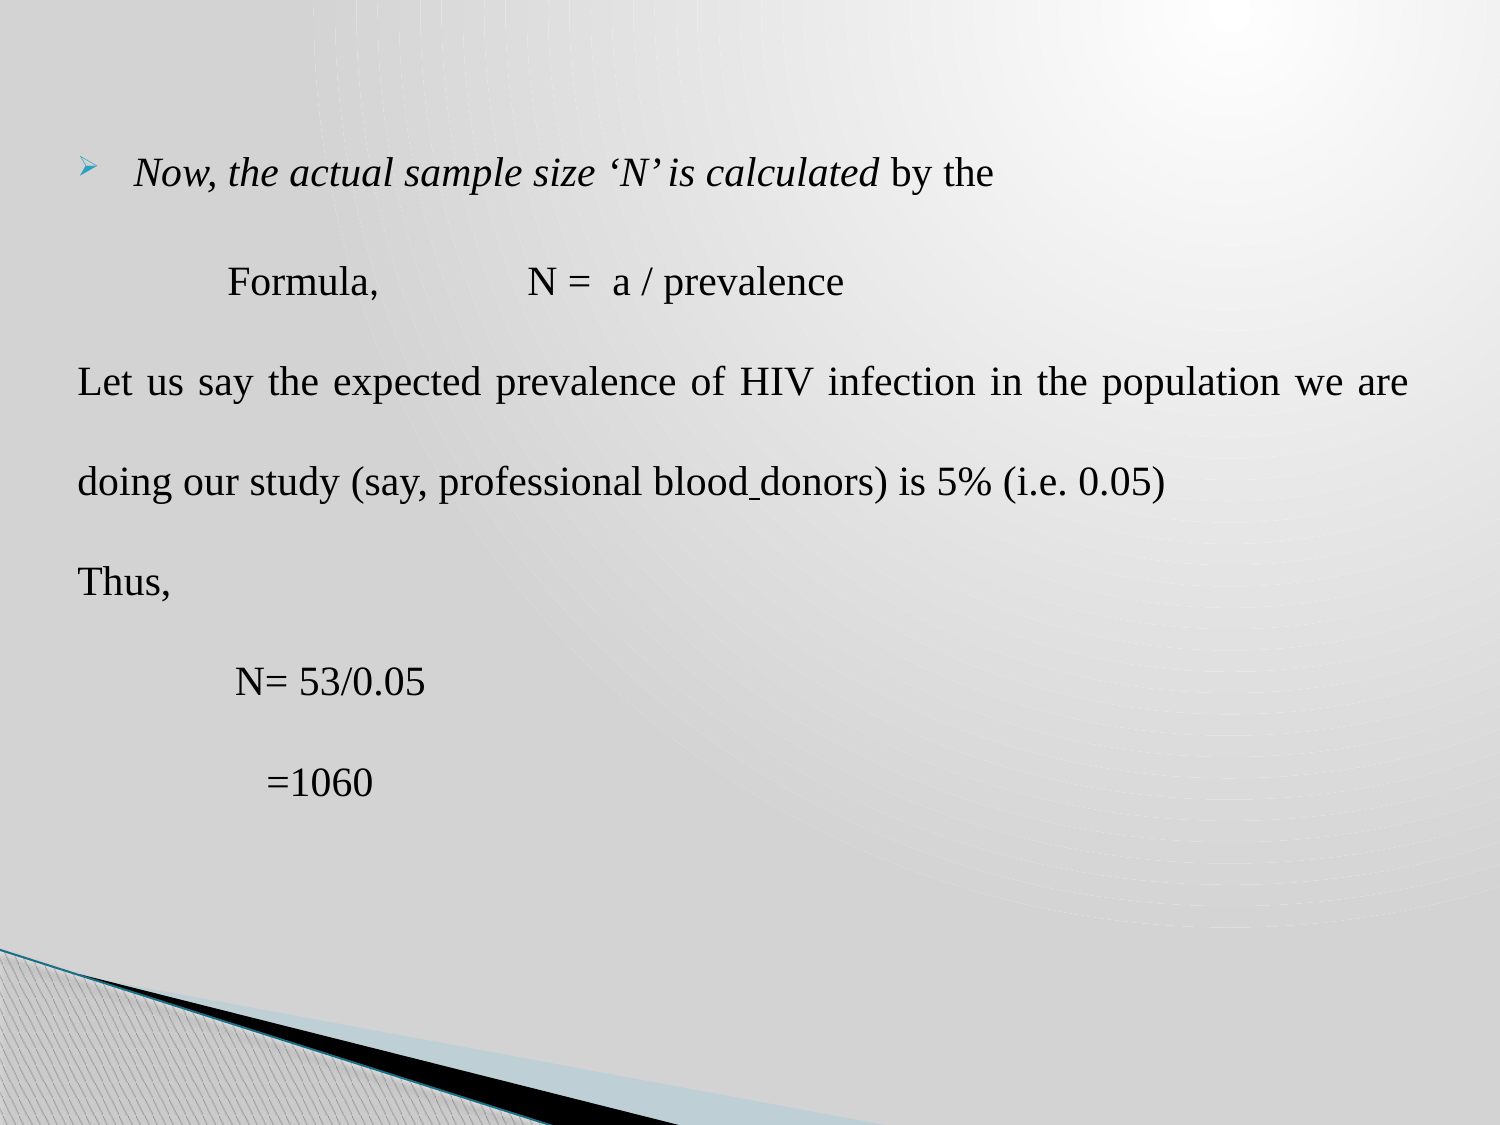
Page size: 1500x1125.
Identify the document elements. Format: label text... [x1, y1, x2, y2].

list Now, the actual sample size ‘N’ is calculated by the Formula, N = a / prevalence Let us say the expected prevalence of HIV infection in the population we are doing our study (say, professional blood donors) is 5% (i.e. 0.05) Thus, N= 53/0.05 =1060 [62, 87, 1425, 986]
